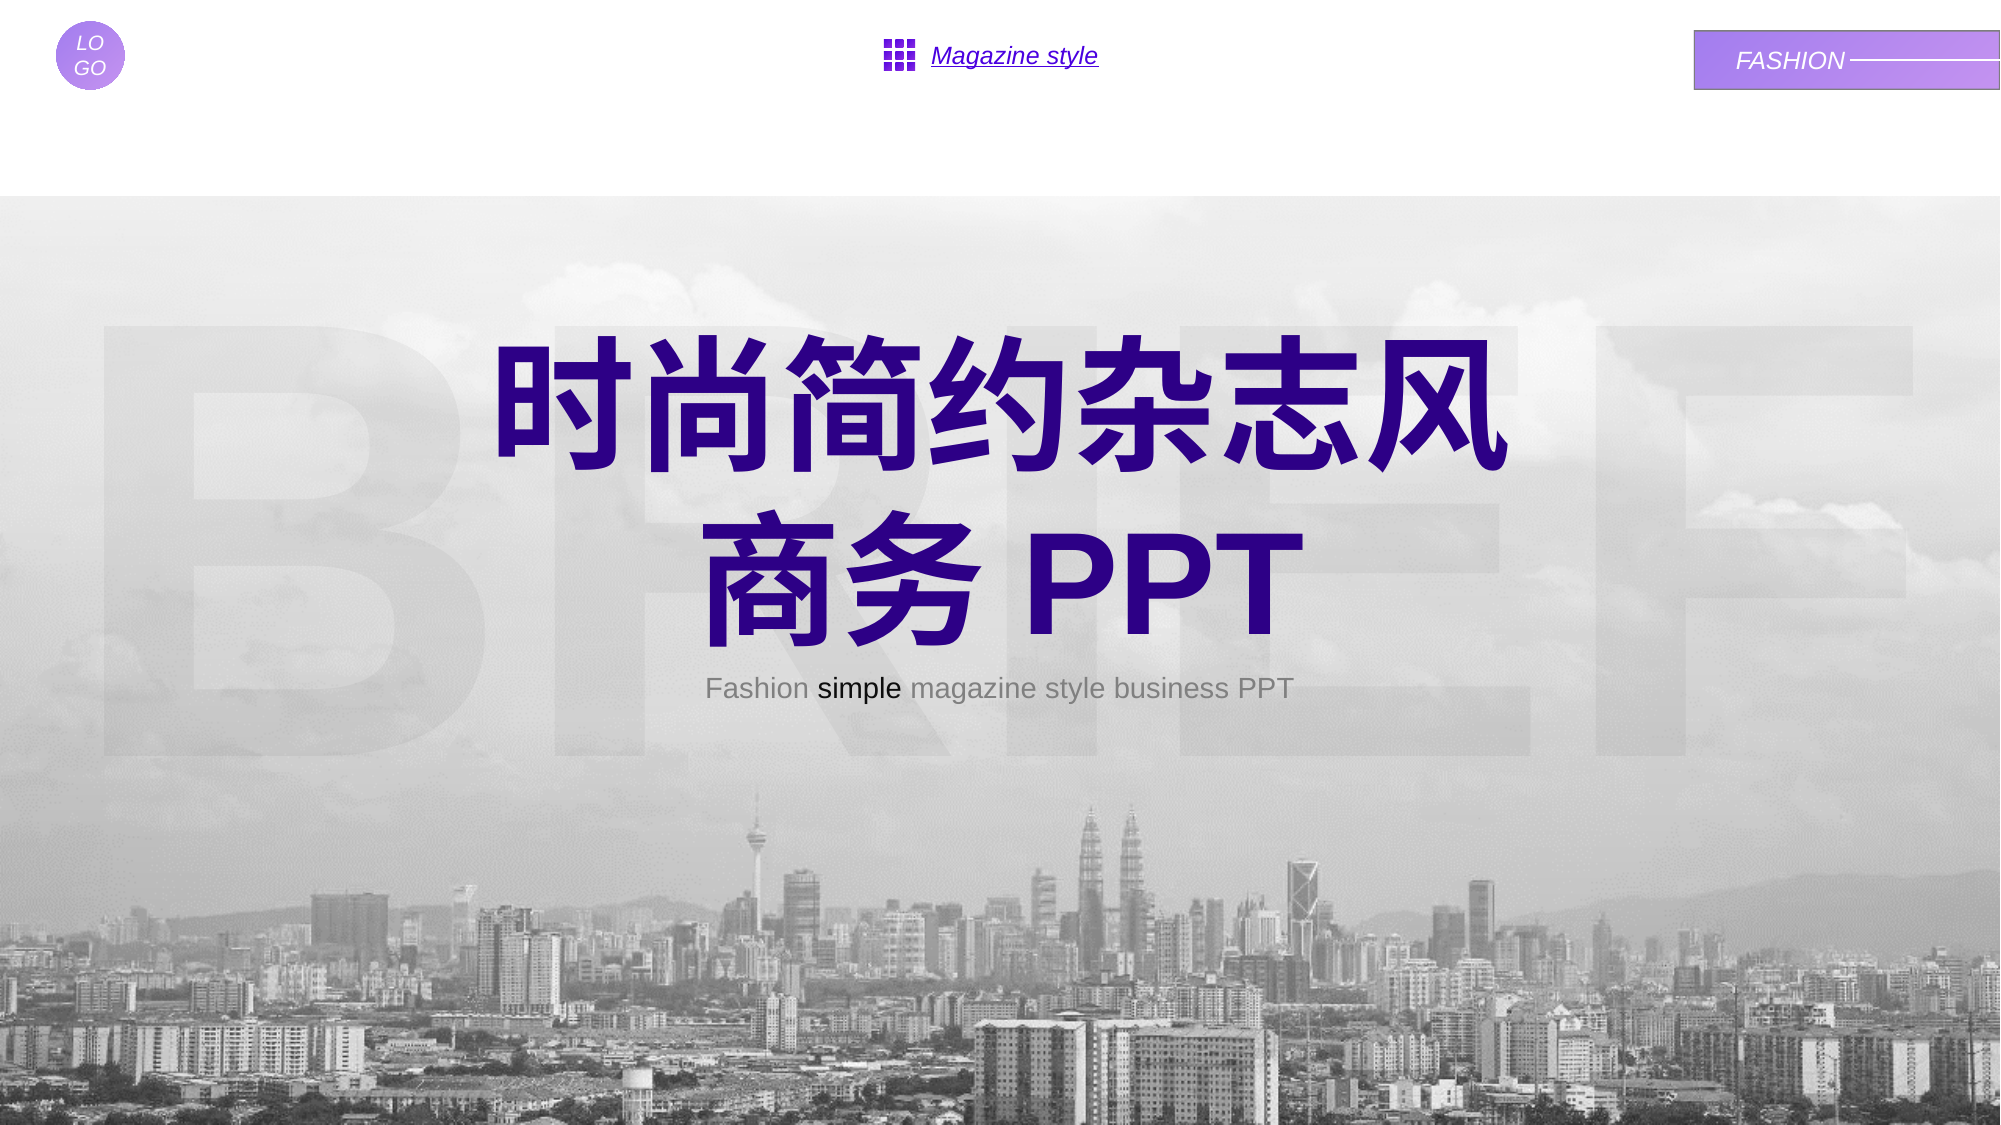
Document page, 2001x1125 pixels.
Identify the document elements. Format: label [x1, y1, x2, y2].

text_box [883, 32, 1117, 78]
text_box [47, 21, 133, 90]
text_box [0, 0, 2000, 1125]
text_box [1693, 30, 2000, 90]
